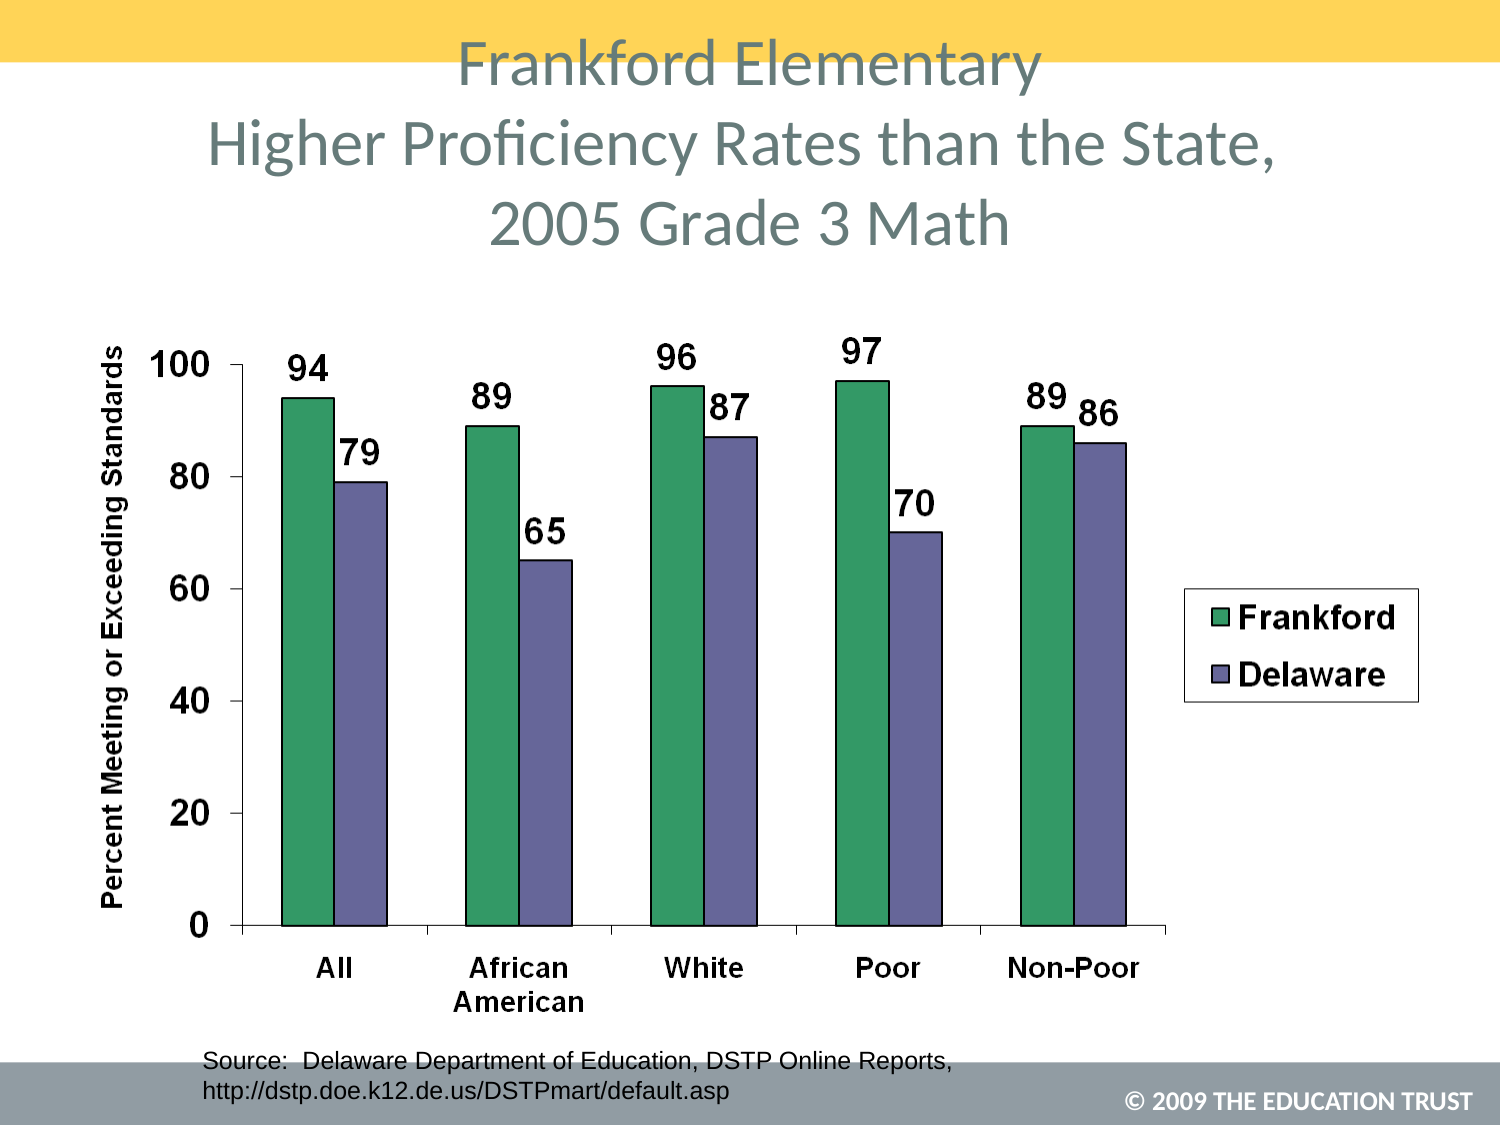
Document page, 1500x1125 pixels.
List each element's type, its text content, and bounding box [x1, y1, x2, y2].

text_box Source: Delaware Department of Education, DSTP Online Reports, http://dstp.doe.k12.de.us/DSTPmart/default.asp [187, 1037, 1438, 1125]
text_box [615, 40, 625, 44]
title Frankford Elementary Higher Proficiency Rates than the State, 2005 Grade 3 Math [74, 44, 1426, 233]
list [74, 315, 1424, 1050]
